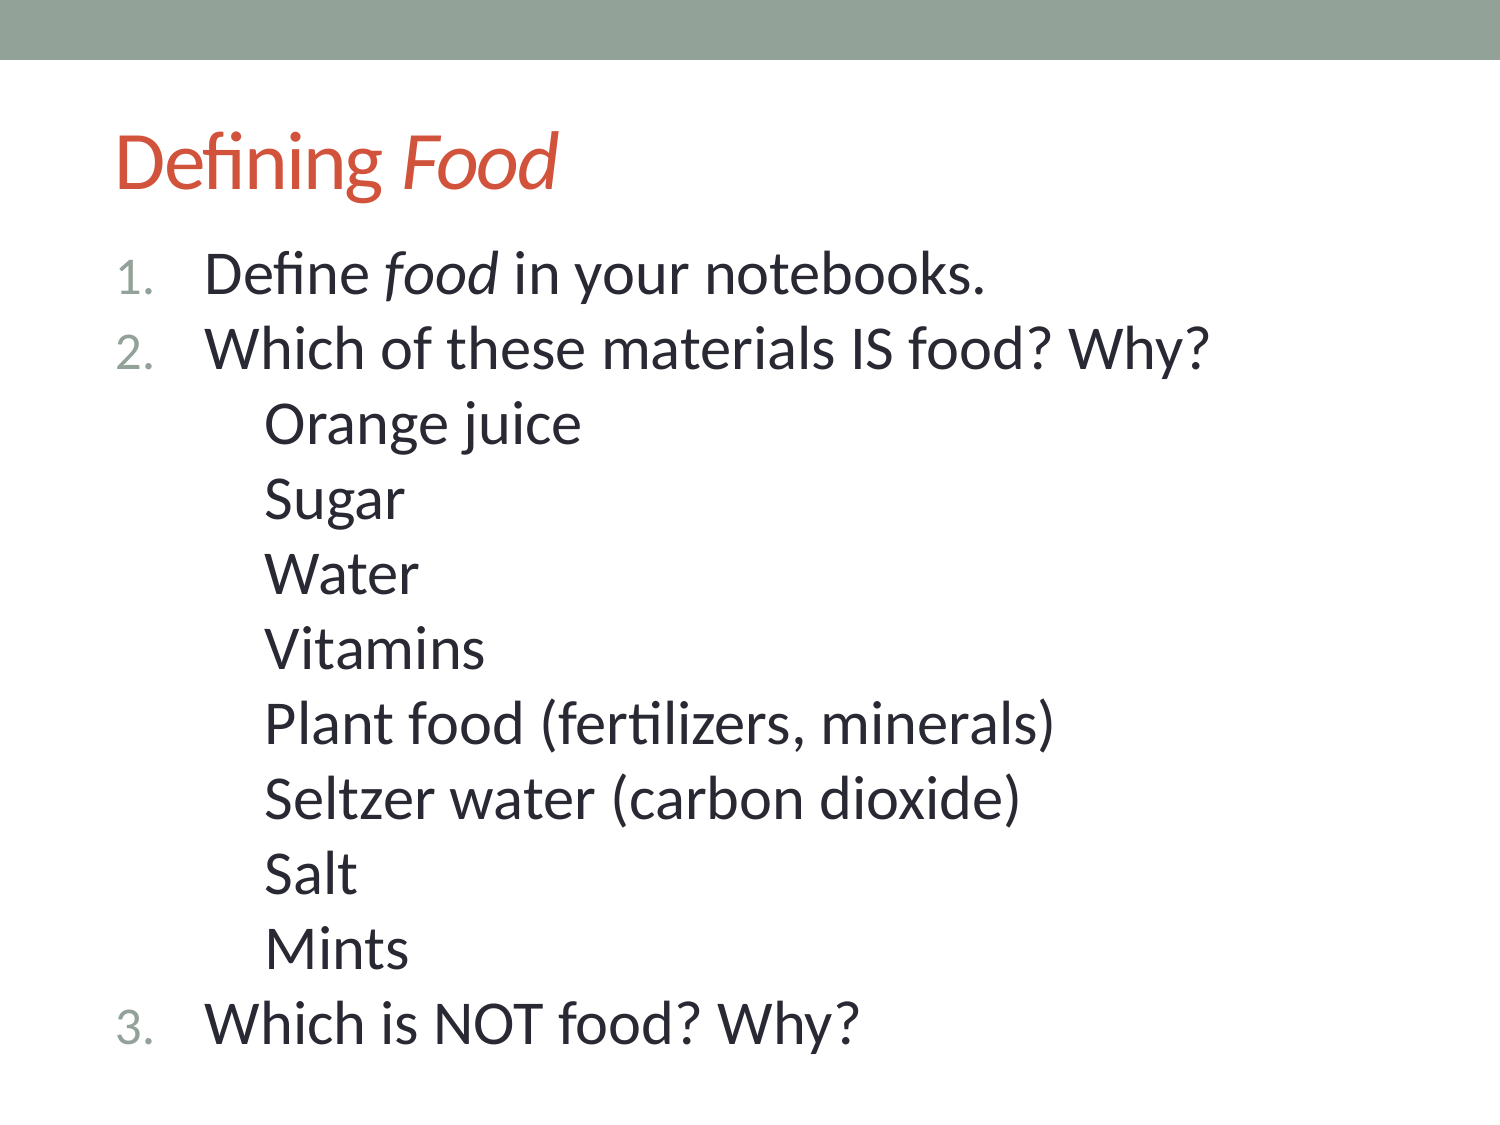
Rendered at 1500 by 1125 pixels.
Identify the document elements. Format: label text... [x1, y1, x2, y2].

list Define food in your notebooks. Which of these materials IS food? Why? Orange juice Sugar Water Vitamins Plant food (fertilizers, minerals) Seltzer water (carbon dioxide) Salt Mints Which is NOT food? Why? [99, 224, 1425, 1063]
title Defining Food [99, 75, 1425, 224]
